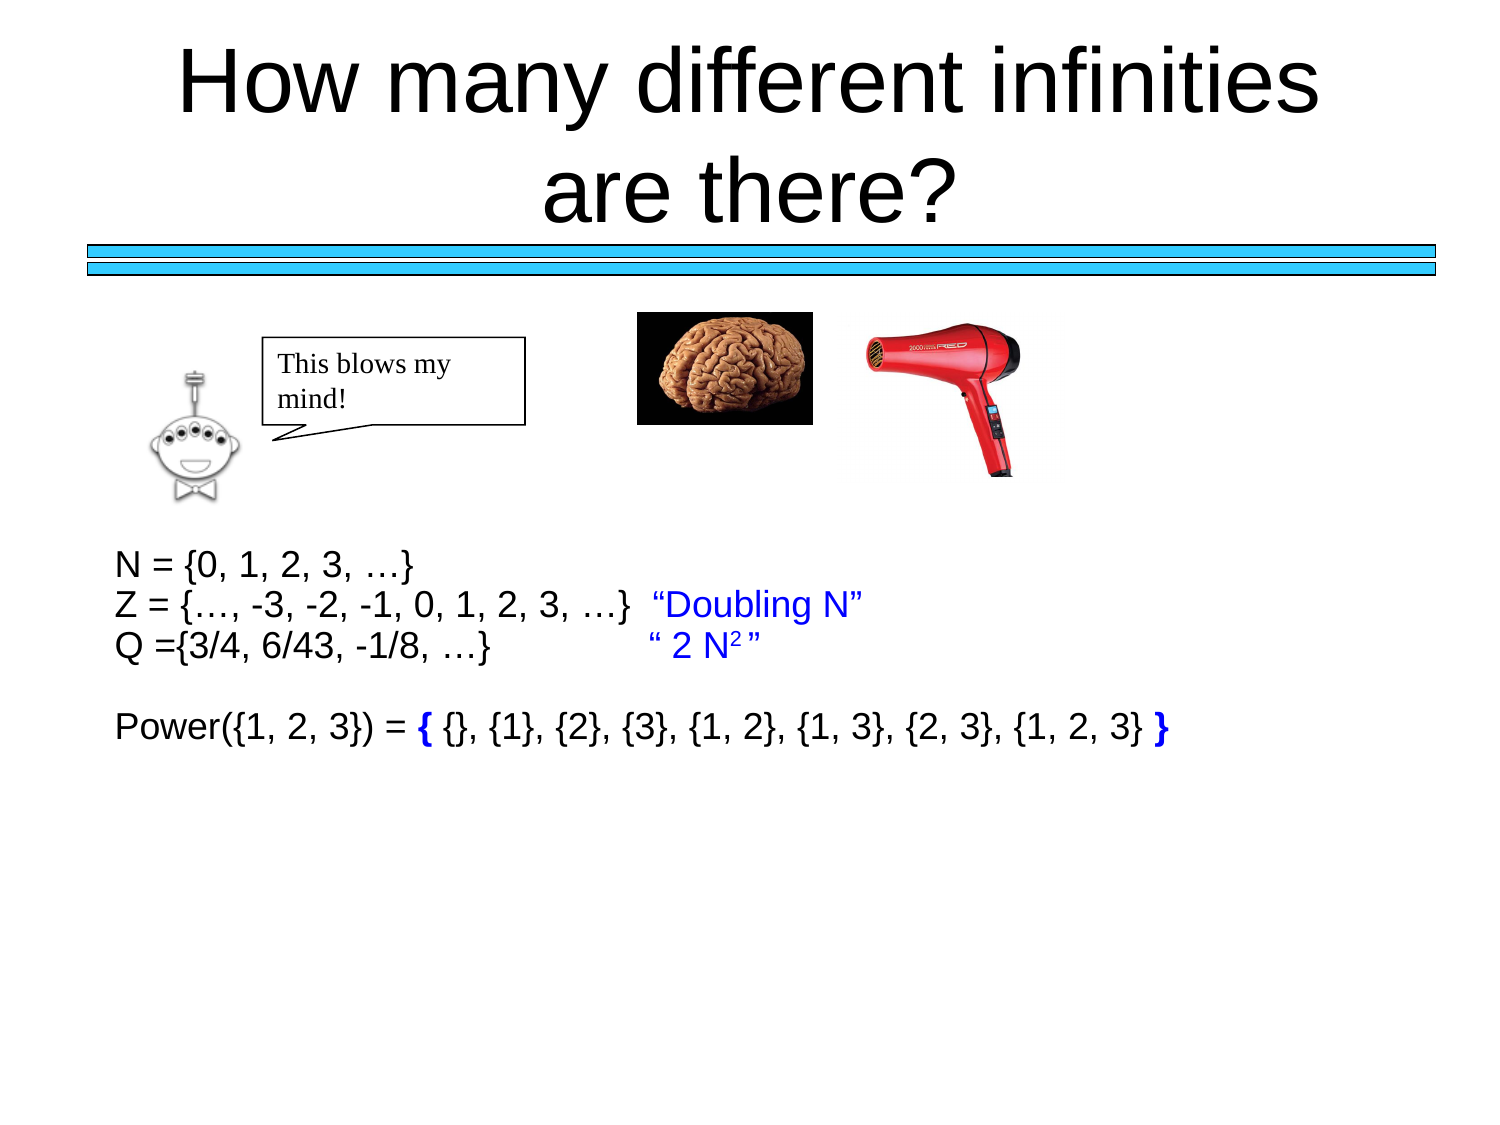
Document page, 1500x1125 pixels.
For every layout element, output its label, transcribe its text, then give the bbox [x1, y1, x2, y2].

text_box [87, 245, 1436, 276]
text_box N = {0, 1, 2, 3, …} Z = {…, -3, -2, -1, 0, 1, 2, 3, …} “Doubling N” Q ={3/4, 6/43, -1/8, …} “ 2 N2 ” Power({1, 2, 3}) = { {}, {1}, {2}, {3}, {1, 2}, {1, 3}, {2, 3}, {1, 2, 3} } [99, 537, 1225, 755]
picture [140, 362, 251, 513]
text_box This blows my mind! [262, 337, 526, 441]
title How many different infinities are there? [112, 37, 1388, 225]
picture [837, 312, 1065, 483]
picture [637, 312, 813, 426]
